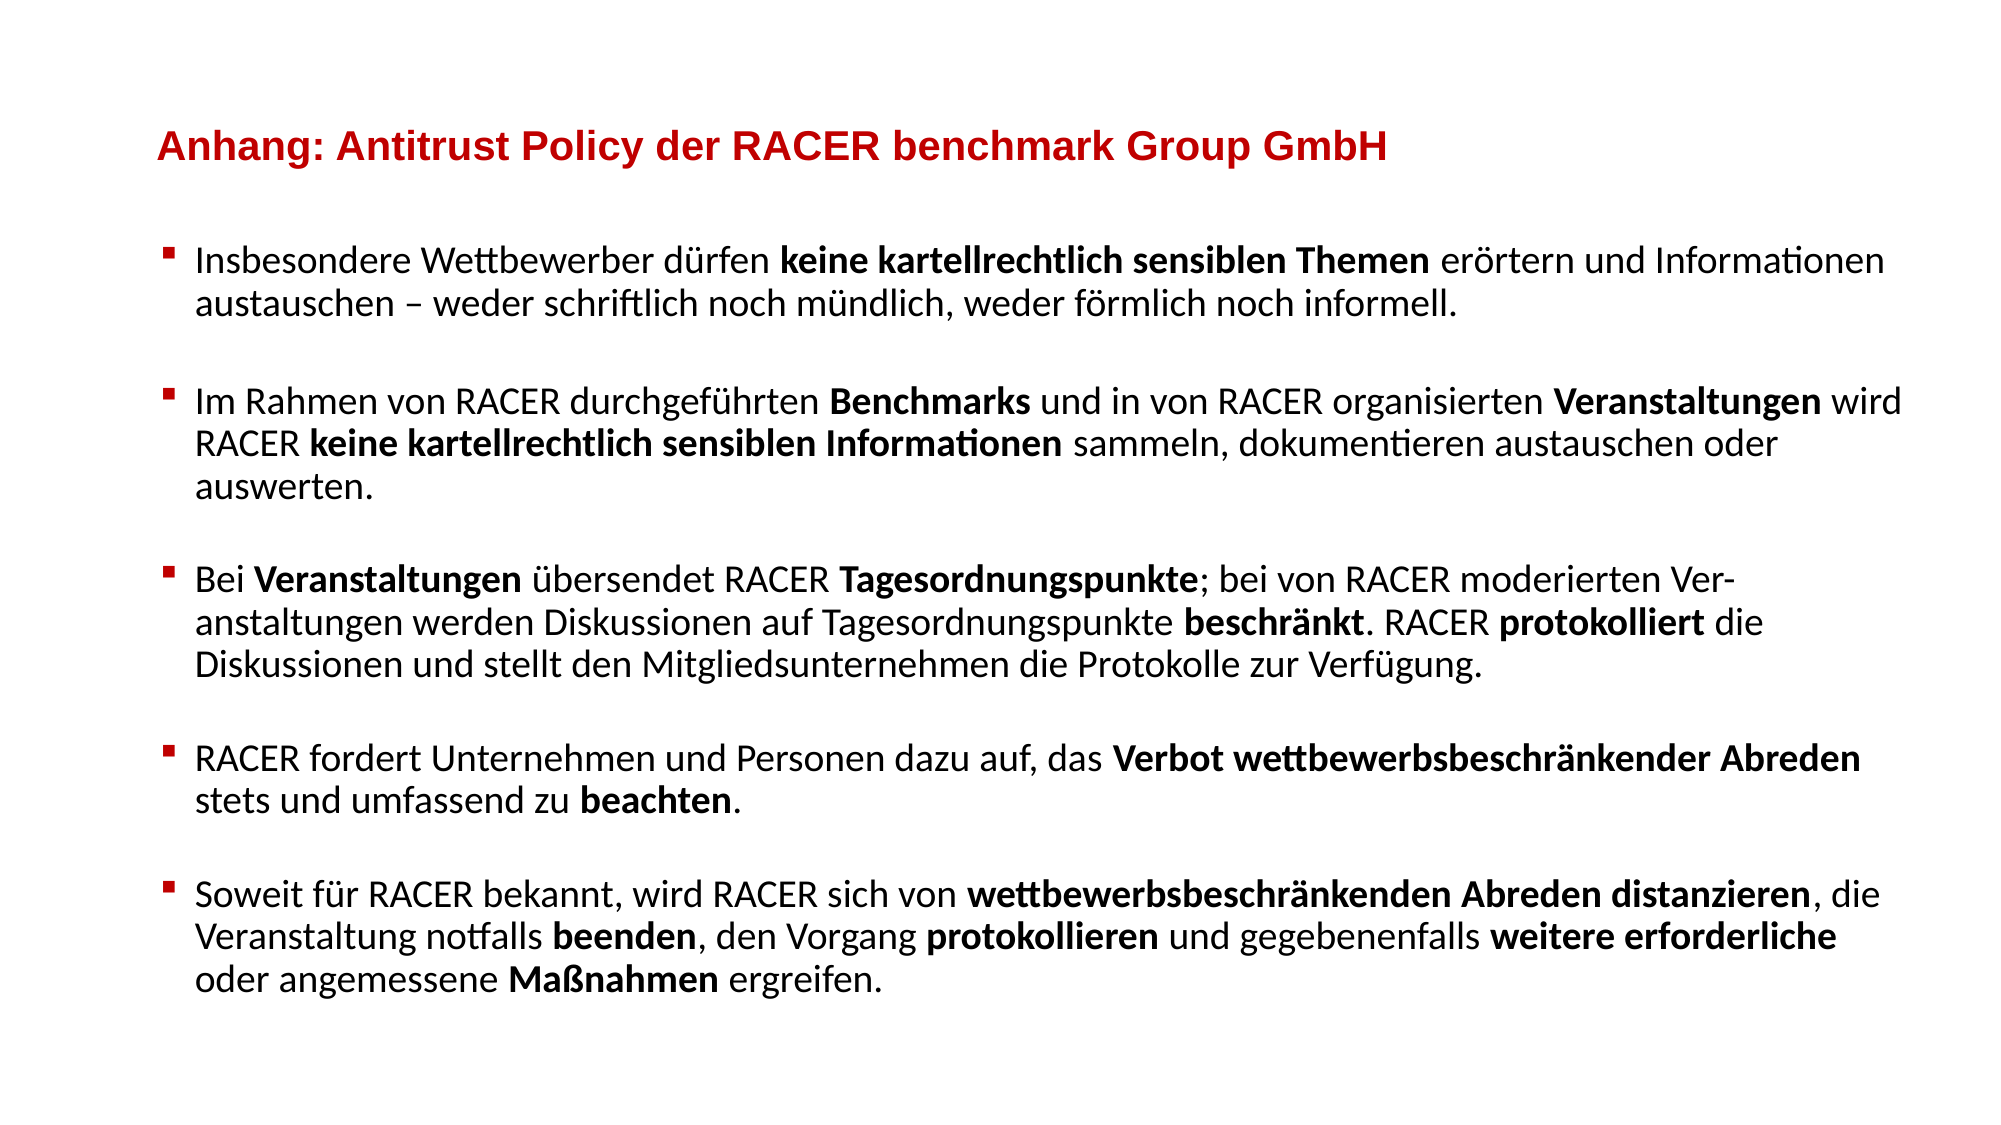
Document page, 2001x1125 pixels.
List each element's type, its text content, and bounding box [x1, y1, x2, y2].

list Insbesondere Wettbewerber dürfen keine kartellrechtlich sensiblen Themen erörtern und Informationen austauschen – weder schriftlich noch mündlich, weder förmlich noch informell. Im Rahmen von RACER durchgeführten Benchmarks und in von RACER organisierten Veranstaltungen wird RACER keine kartellrechtlich sensiblen Informationen sammeln, dokumentieren austauschen oder auswerten. Bei Veranstaltungen übersendet RACER Tagesordnungspunkte; bei von RACER moderierten Ver-anstaltungen werden Diskussionen auf Tagesordnungspunkte beschränkt. RACER protokolliert die Diskussionen und stellt den Mitgliedsunternehmen die Protokolle zur Verfügung. RACER fordert Unternehmen und Personen dazu auf, das Verbot wettbewerbsbeschränkender Abreden stets und umfassend zu beachten. Soweit für RACER bekannt, wird RACER sich von wettbewerbsbeschränkenden Abreden distanzieren, die Veranstaltung notfalls beenden, den Vorgang protokollieren und gegebenenfalls weitere erforderliche oder angemessene Maßnahmen ergreifen. [75, 231, 1925, 1012]
title Anhang: Antitrust Policy der RACER benchmark Group GmbH [141, 122, 1983, 173]
